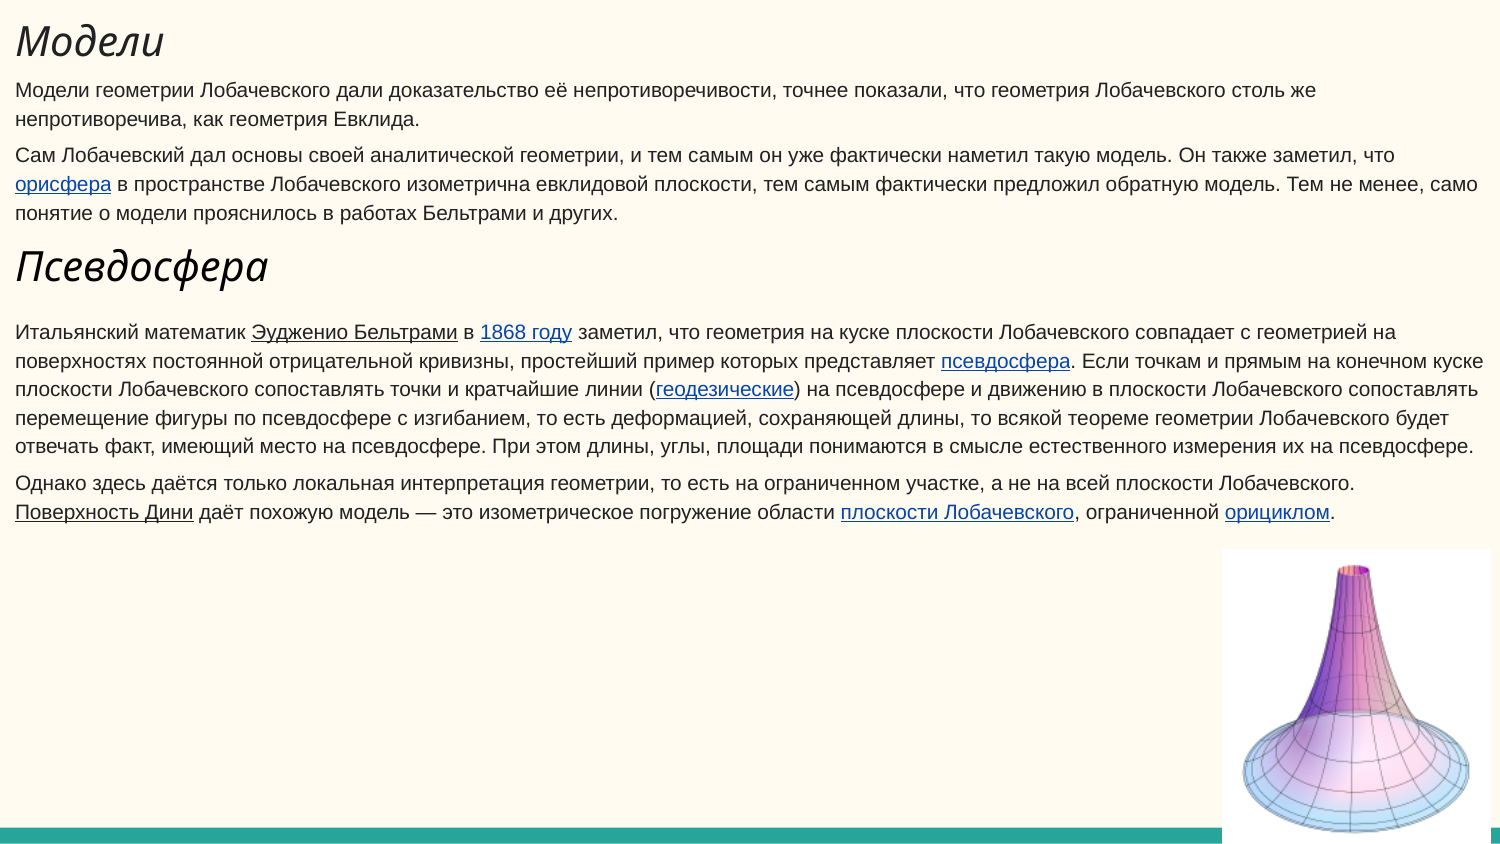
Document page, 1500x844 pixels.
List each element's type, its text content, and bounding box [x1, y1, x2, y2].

list Модели Модели геометрии Лобачевского дали доказательство её непротиворечивости, точнее показали, что геометрия Лобачевского столь же непротиворечива, как геометрия Евклида. Сам Лобачевский дал основы своей аналитической геометрии, и тем самым он уже фактически наметил такую модель. Он также заметил, что орисфера в пространстве Лобачевского изометрична евклидовой плоскости, тем самым фактически предложил обратную модель. Тем не менее, само понятие о модели прояснилось в работах Бельтрами и других. Псевдосфера Итальянский математик Эудженио Бельтрами в 1868 году заметил, что геометрия на куске плоскости Лобачевского совпадает с геометрией на поверхностях постоянной отрицательной кривизны, простейший пример которых представляет псевдосфера. Если точкам и прямым на конечном куске плоскости Лобачевского сопоставлять точки и кратчайшие линии (геодезические) на псевдосфере и движению в плоскости Лобачевского сопоставлять перемещение фигуры по псевдосфере с изгибанием, то есть деформацией, сохраняющей длины, то всякой теореме геометрии Лобачевского будет отвечать факт, имеющий место на псевдосфере. При этом длины, углы, площади понимаются в смысле естественного измерения их на псевдосфере. Однако здесь даётся только локальная интерпретация геометрии, то есть на ограниченном участке, а не на всей плоскости Лобачевского. Поверхность Дини даёт похожую модель — это изометрическое погружение области плоскости Лобачевского, ограниченной орициклом. [0, 0, 1500, 836]
picture [1221, 549, 1491, 844]
